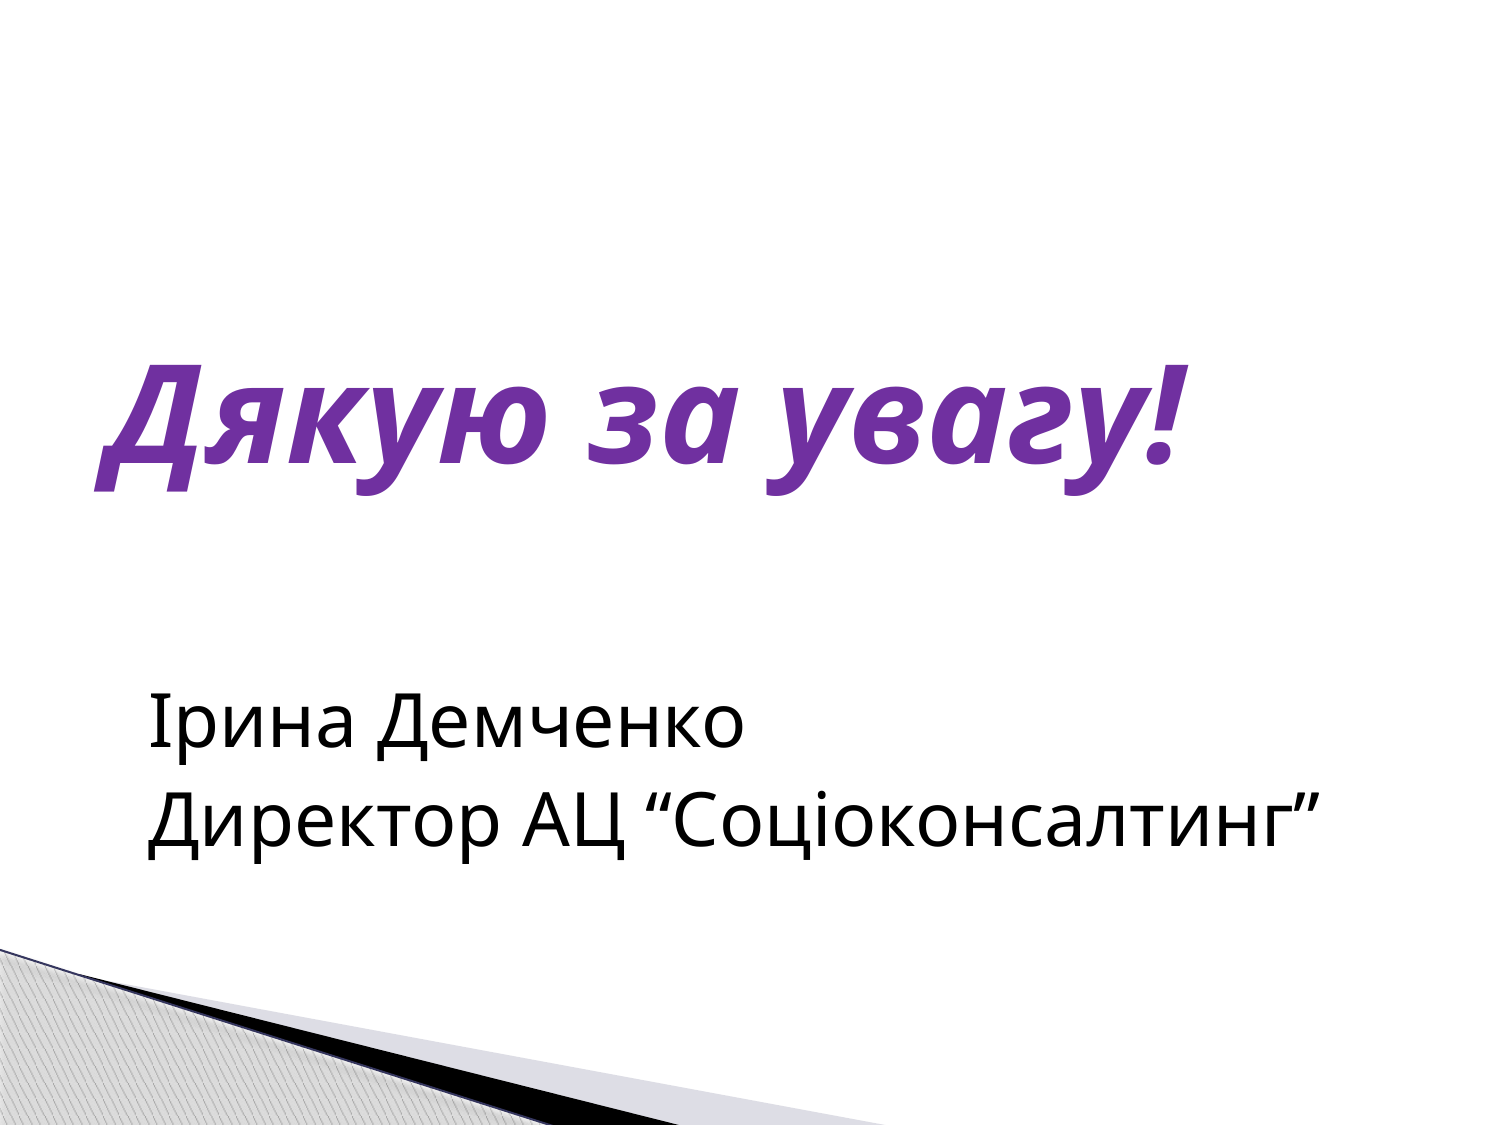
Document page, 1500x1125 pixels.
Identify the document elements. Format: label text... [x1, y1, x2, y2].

list Дякую за увагу! Ірина Демченко Директор АЦ “Соціоконсалтинг” [75, 243, 1425, 986]
